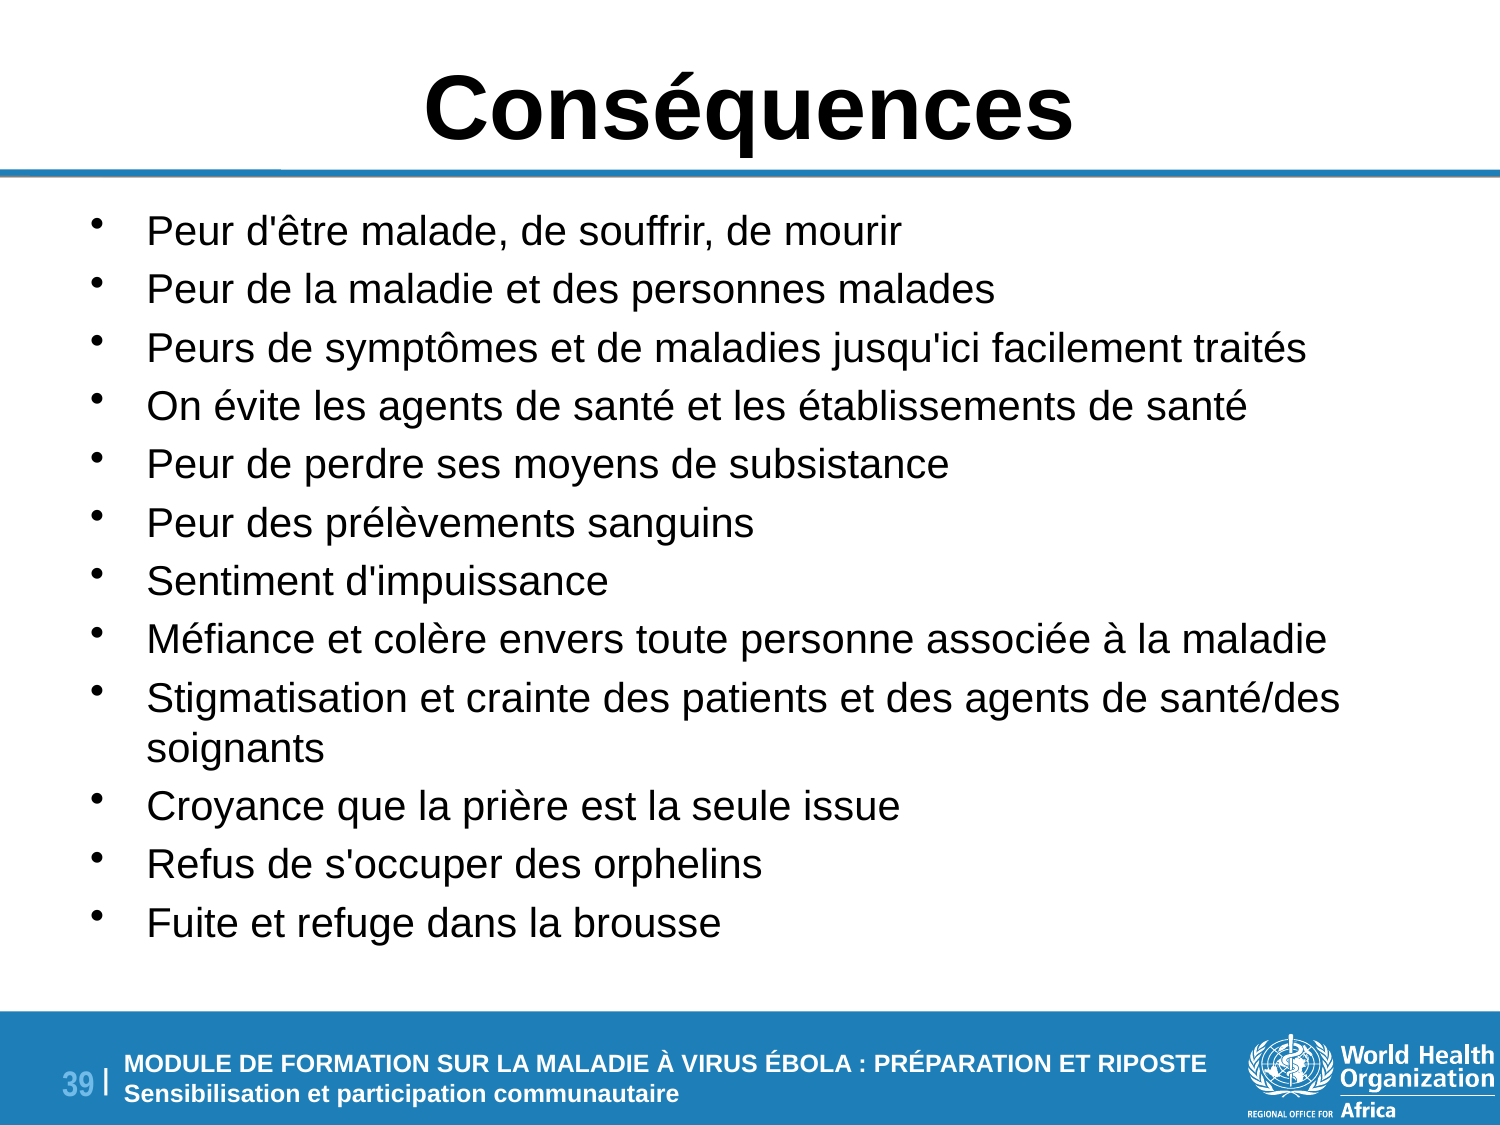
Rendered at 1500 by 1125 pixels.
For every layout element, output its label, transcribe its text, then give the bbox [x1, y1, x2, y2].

list Peur d'être malade, de souffrir, de mourir Peur de la maladie et des personnes malades Peurs de symptômes et de maladies jusqu'ici facilement traités On évite les agents de santé et les établissements de santé Peur de perdre ses moyens de subsistance Peur des prélèvements sanguins Sentiment d'impuissance Méfiance et colère envers toute personne associée à la maladie Stigmatisation et crainte des patients et des agents de santé/des soignants Croyance que la prière est la seule issue Refus de s'occuper des orphelins Fuite et refuge dans la brousse [75, 196, 1425, 1005]
title Conséquences [75, 45, 1425, 161]
